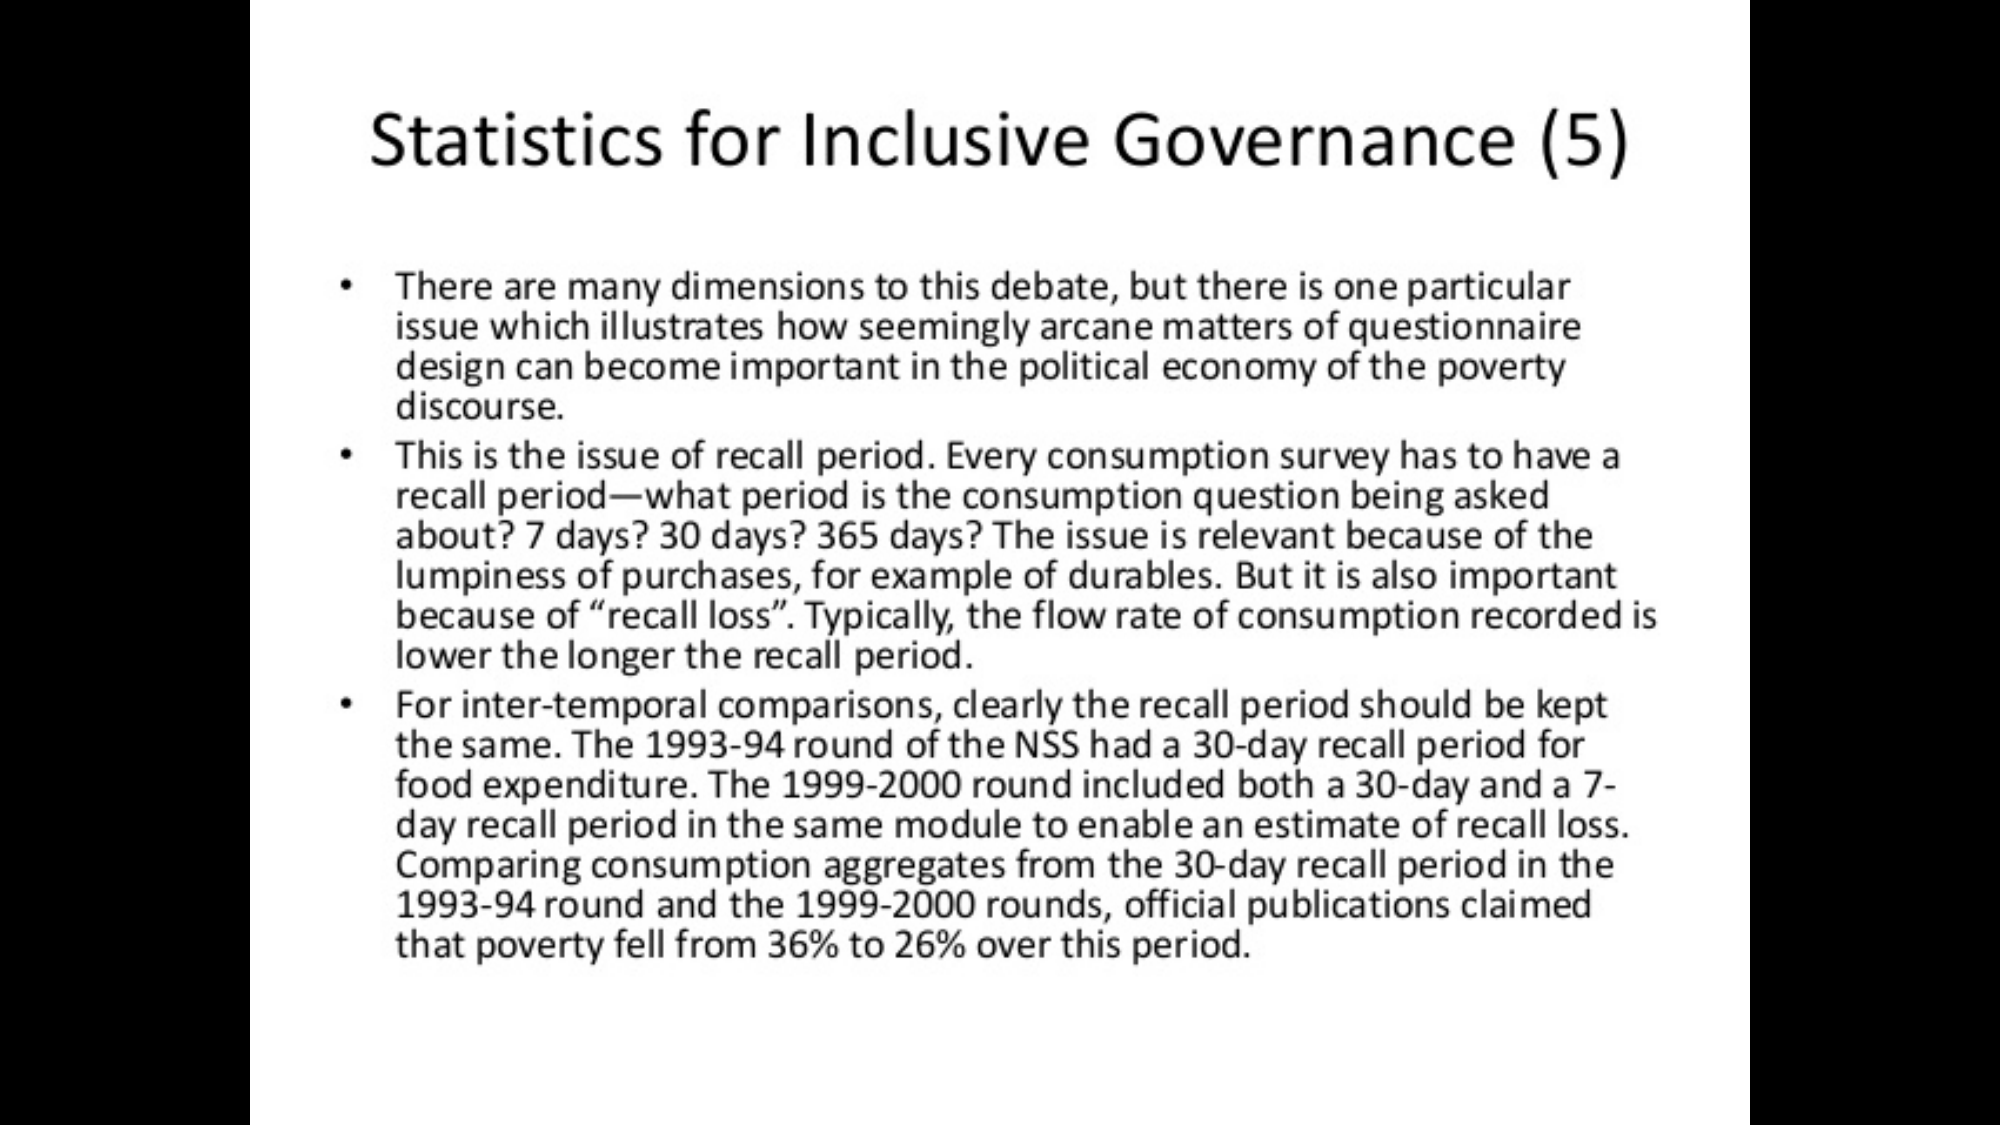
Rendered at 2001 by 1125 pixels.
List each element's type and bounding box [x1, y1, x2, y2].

picture [250, 0, 1750, 1125]
